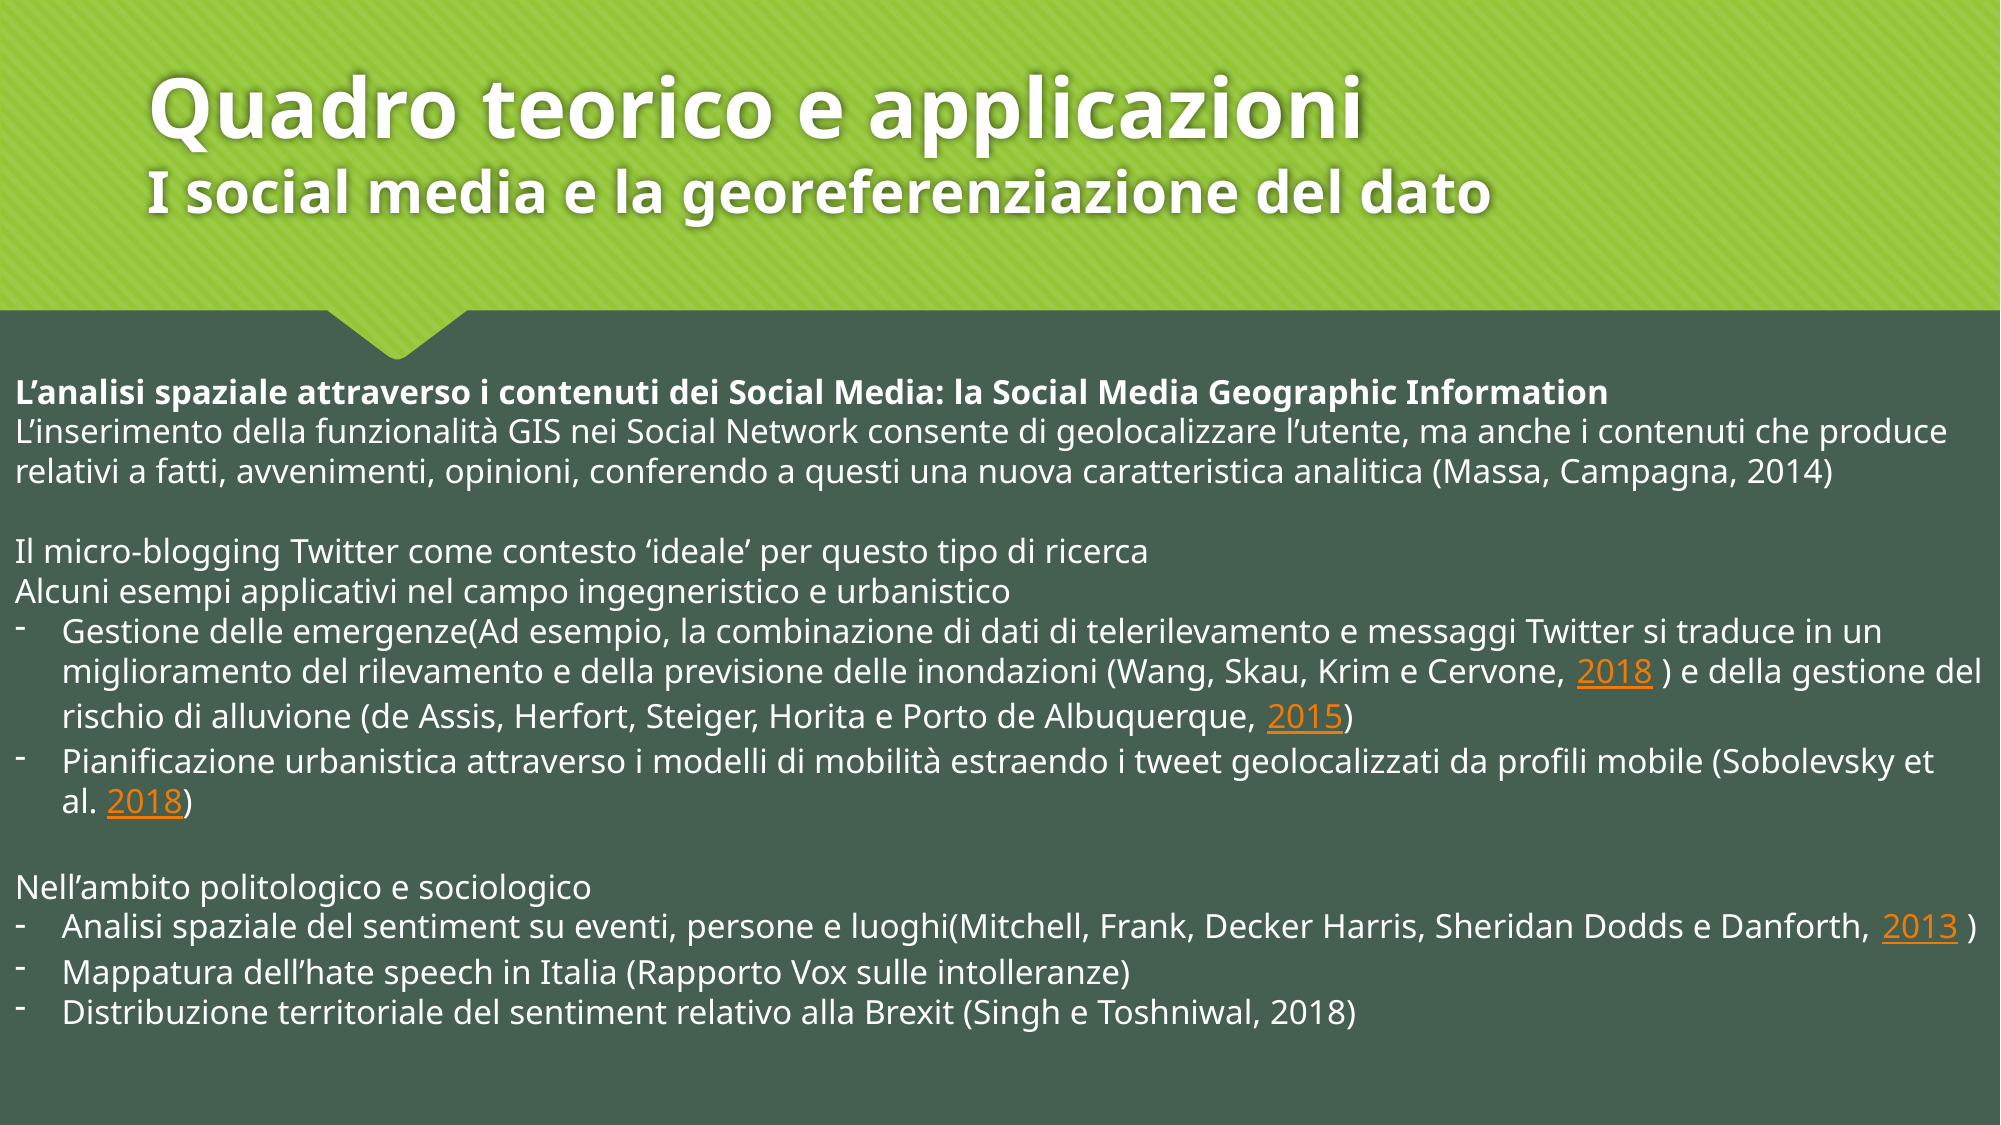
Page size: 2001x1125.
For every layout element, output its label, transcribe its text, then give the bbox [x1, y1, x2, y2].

title Quadro teorico e applicazioni I social media e la georeferenziazione del dato [132, 73, 1868, 233]
text_box L’analisi spaziale attraverso i contenuti dei Social Media: la Social Media Geographic Information L’inserimento della funzionalità GIS nei Social Network consente di geolocalizzare l’utente, ma anche i contenuti che produce relativi a fatti, avvenimenti, opinioni, conferendo a questi una nuova caratteristica analitica (Massa, Campagna, 2014) Il micro-blogging Twitter come contesto ‘ideale’ per questo tipo di ricerca Alcuni esempi applicativi nel campo ingegneristico e urbanistico Gestione delle emergenze(Ad esempio, la combinazione di dati di telerilevamento e messaggi Twitter si traduce in un miglioramento del rilevamento e della previsione delle inondazioni (Wang, Skau, Krim e Cervone, 2018 ) e della gestione del rischio di alluvione (de Assis, Herfort, Steiger, Horita e Porto de Albuquerque, 2015) Pianificazione urbanistica attraverso i modelli di mobilità estraendo i tweet geolocalizzati da profili mobile (Sobolevsky et al. 2018) Nell’ambito politologico e sociologico Analisi spaziale del sentiment su eventi, persone e luoghi(Mitchell, Frank, Decker Harris, Sheridan Dodds e Danforth, 2013 ) Mappatura dell’hate speech in Italia (Rapporto Vox sulle intolleranze) Distribuzione territoriale del sentiment relativo alla Brexit (Singh e Toshniwal, 2018) [0, 363, 2000, 1079]
